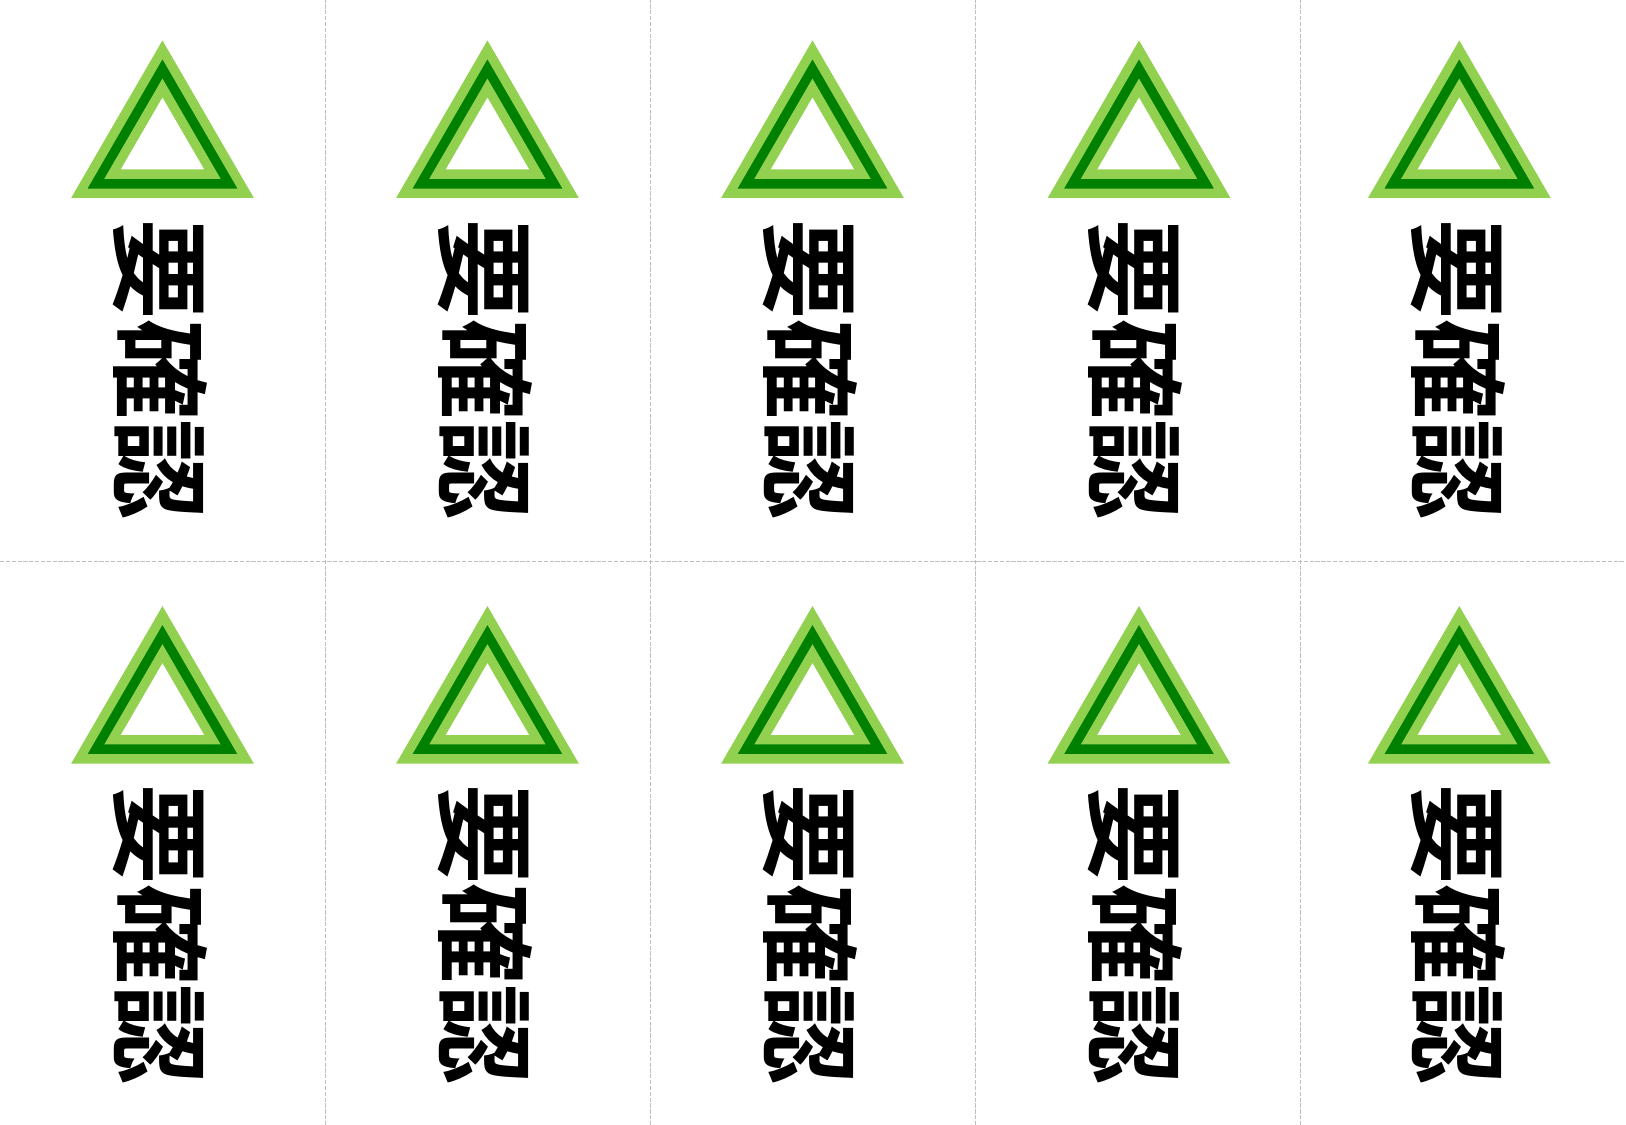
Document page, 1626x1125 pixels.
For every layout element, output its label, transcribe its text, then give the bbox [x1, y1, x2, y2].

text_box [1374, 613, 1545, 760]
text_box [1054, 613, 1224, 760]
text_box 要確認 [1400, 209, 1522, 530]
text_box 要確認 [101, 209, 223, 530]
text_box [402, 613, 573, 760]
text_box 要確認 [1400, 774, 1522, 1095]
text_box [727, 613, 898, 760]
text_box 要確認 [101, 774, 223, 1095]
text_box [77, 47, 248, 195]
text_box [1374, 47, 1545, 195]
text_box [727, 47, 898, 195]
text_box [1054, 47, 1224, 195]
text_box 要確認 [1076, 209, 1198, 530]
text_box 要確認 [751, 774, 873, 1095]
text_box 要確認 [426, 774, 548, 1095]
text_box [77, 613, 248, 760]
text_box 要確認 [751, 209, 873, 530]
text_box 要確認 [1076, 774, 1198, 1095]
text_box 要確認 [426, 209, 548, 530]
text_box [402, 47, 573, 195]
